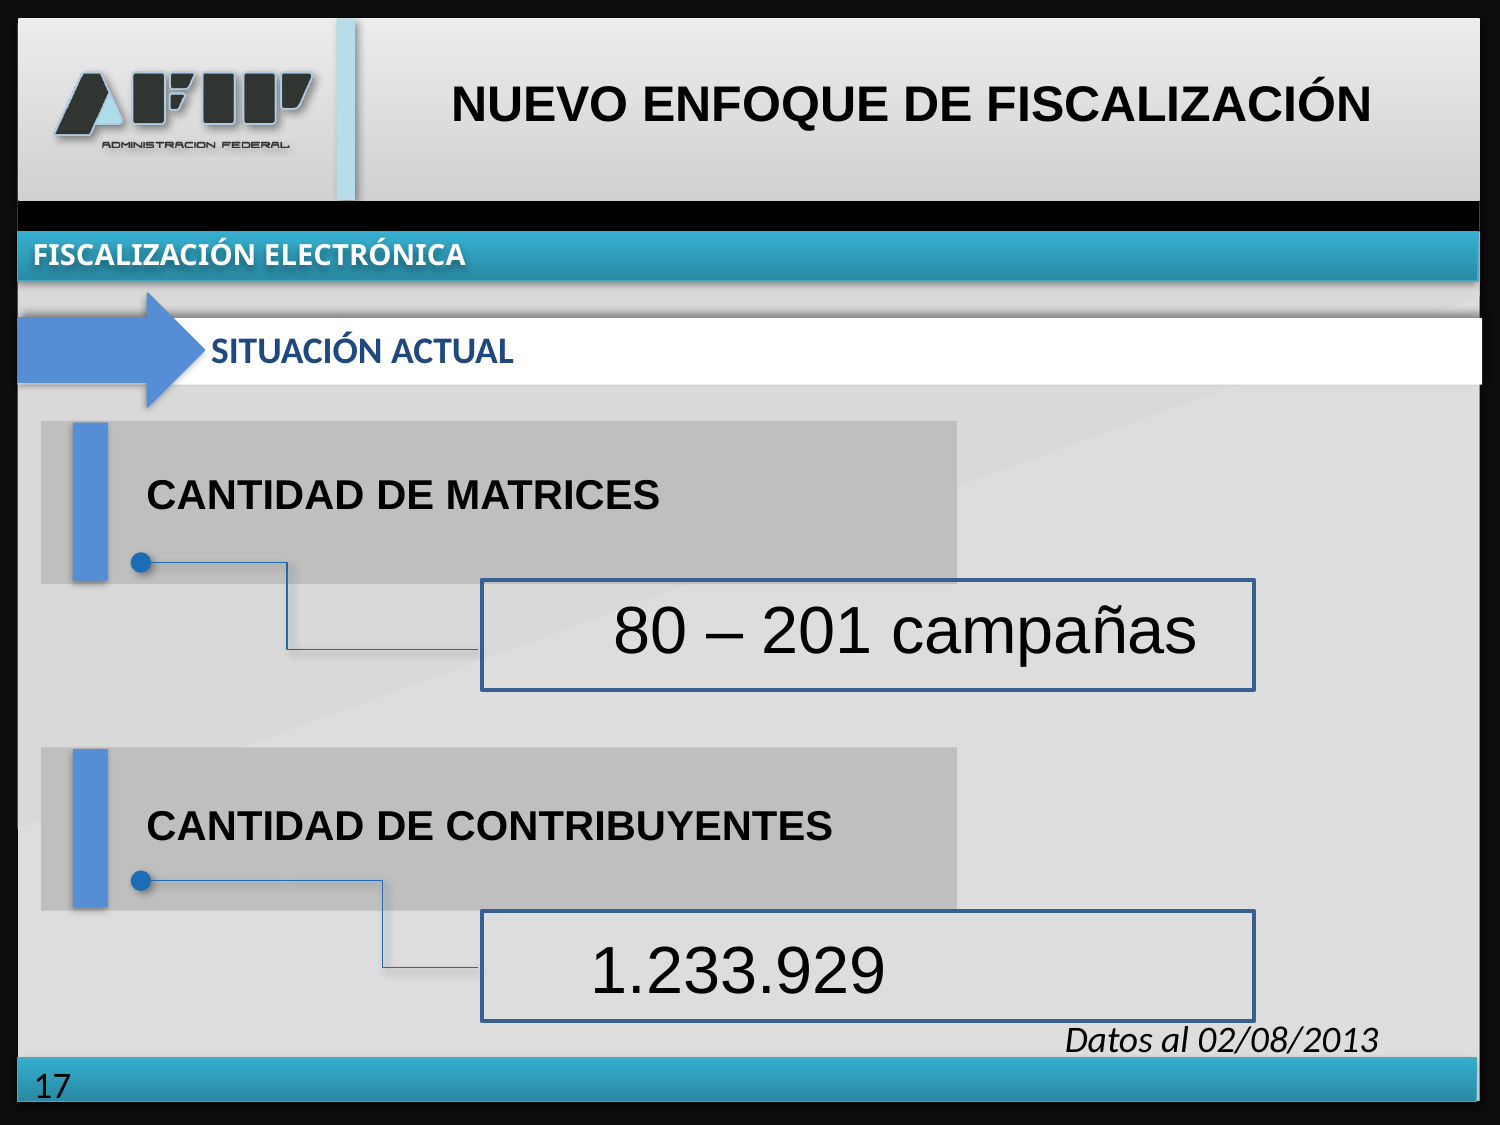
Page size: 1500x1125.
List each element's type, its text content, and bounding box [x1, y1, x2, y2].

text_box Datos al 02/08/2013 [1048, 1015, 1460, 1066]
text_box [140, 562, 1255, 691]
text_box SITUACIÓN ACTUAL [174, 316, 1484, 387]
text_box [40, 420, 958, 585]
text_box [140, 880, 1255, 1022]
text_box [17, 292, 205, 408]
text_box FISCALIZACIÓN ELECTRÓNICA [17, 224, 991, 280]
picture [53, 71, 313, 148]
text_box 17 [18, 1046, 369, 1106]
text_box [40, 747, 958, 911]
